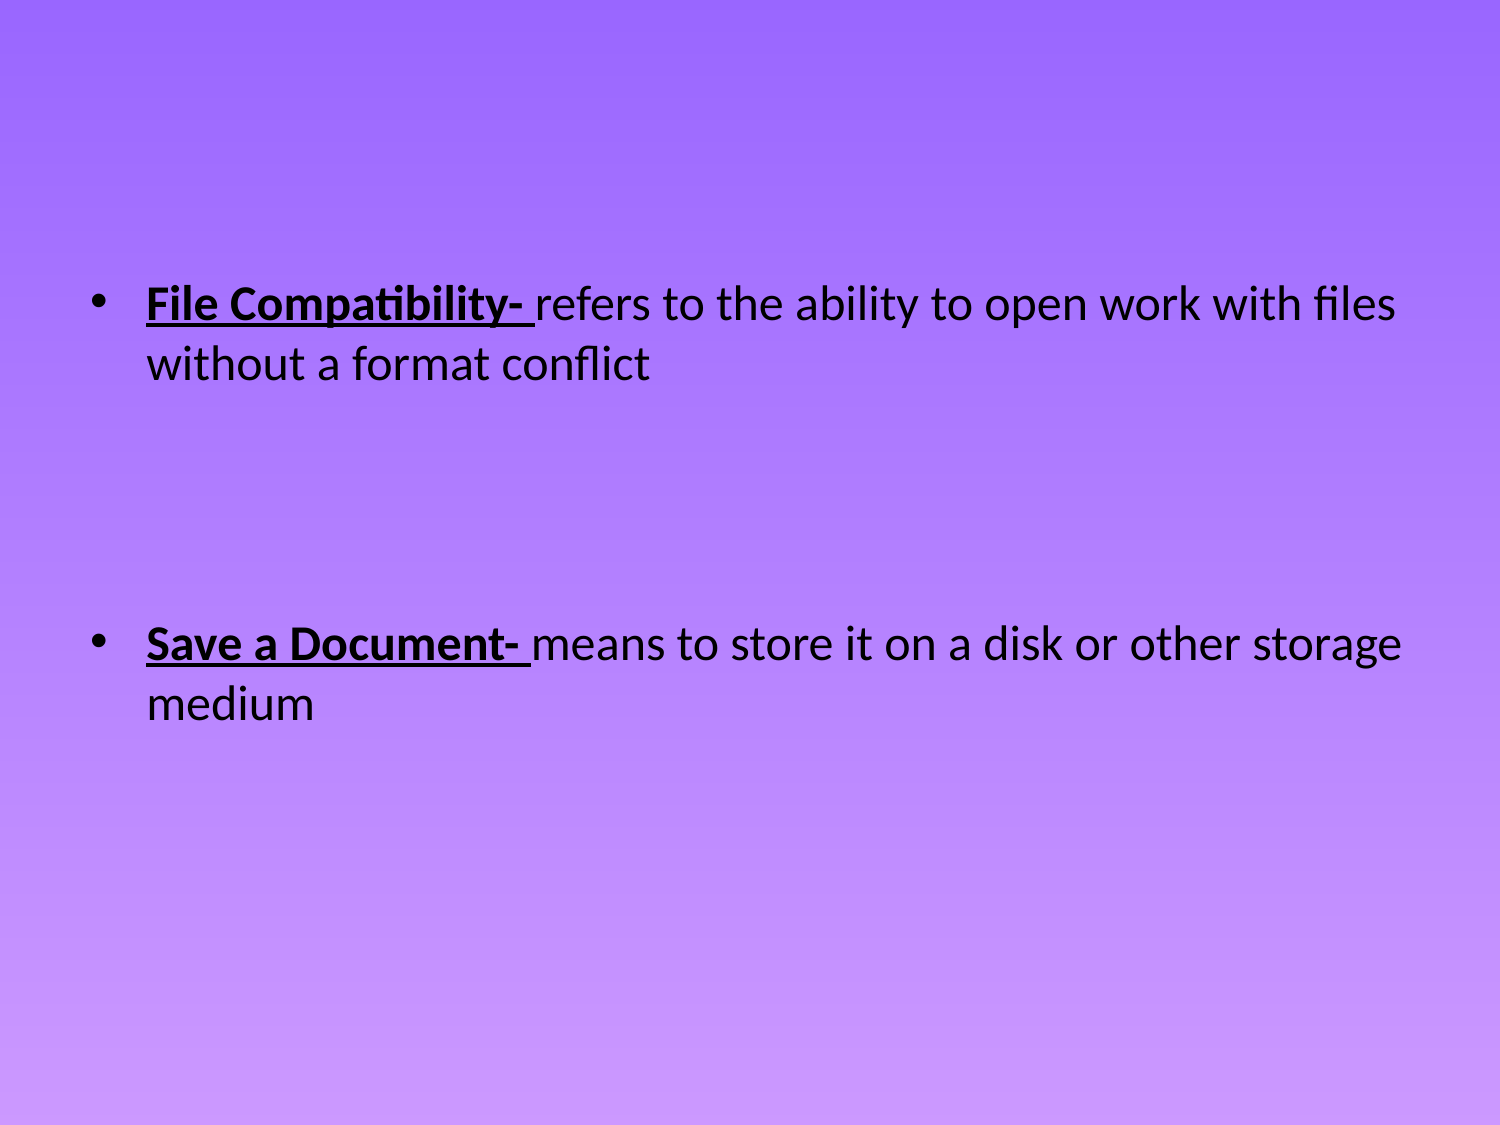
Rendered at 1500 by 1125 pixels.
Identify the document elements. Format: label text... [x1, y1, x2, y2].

list File Compatibility- refers to the ability to open work with files without a format conflict Save a Document- means to store it on a disk or other storage medium [75, 262, 1425, 1005]
